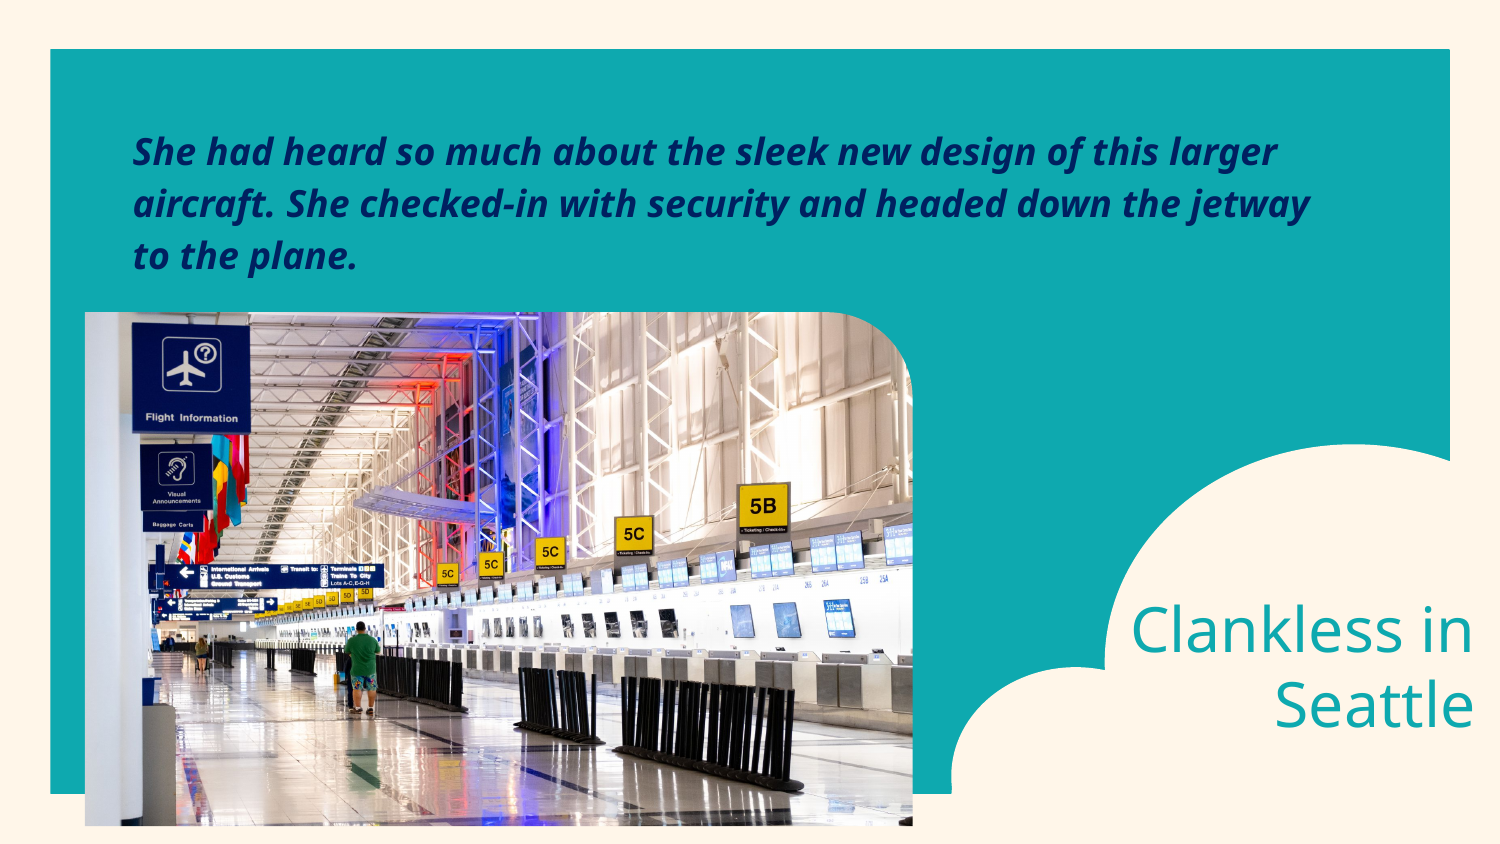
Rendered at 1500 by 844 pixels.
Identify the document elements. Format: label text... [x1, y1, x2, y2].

picture [84, 311, 913, 827]
text_box She had heard so much about the sleek new design of this larger aircraft. She checked-in with security and headed down the jetway to the plane. [117, 106, 1367, 292]
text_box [951, 444, 1500, 844]
